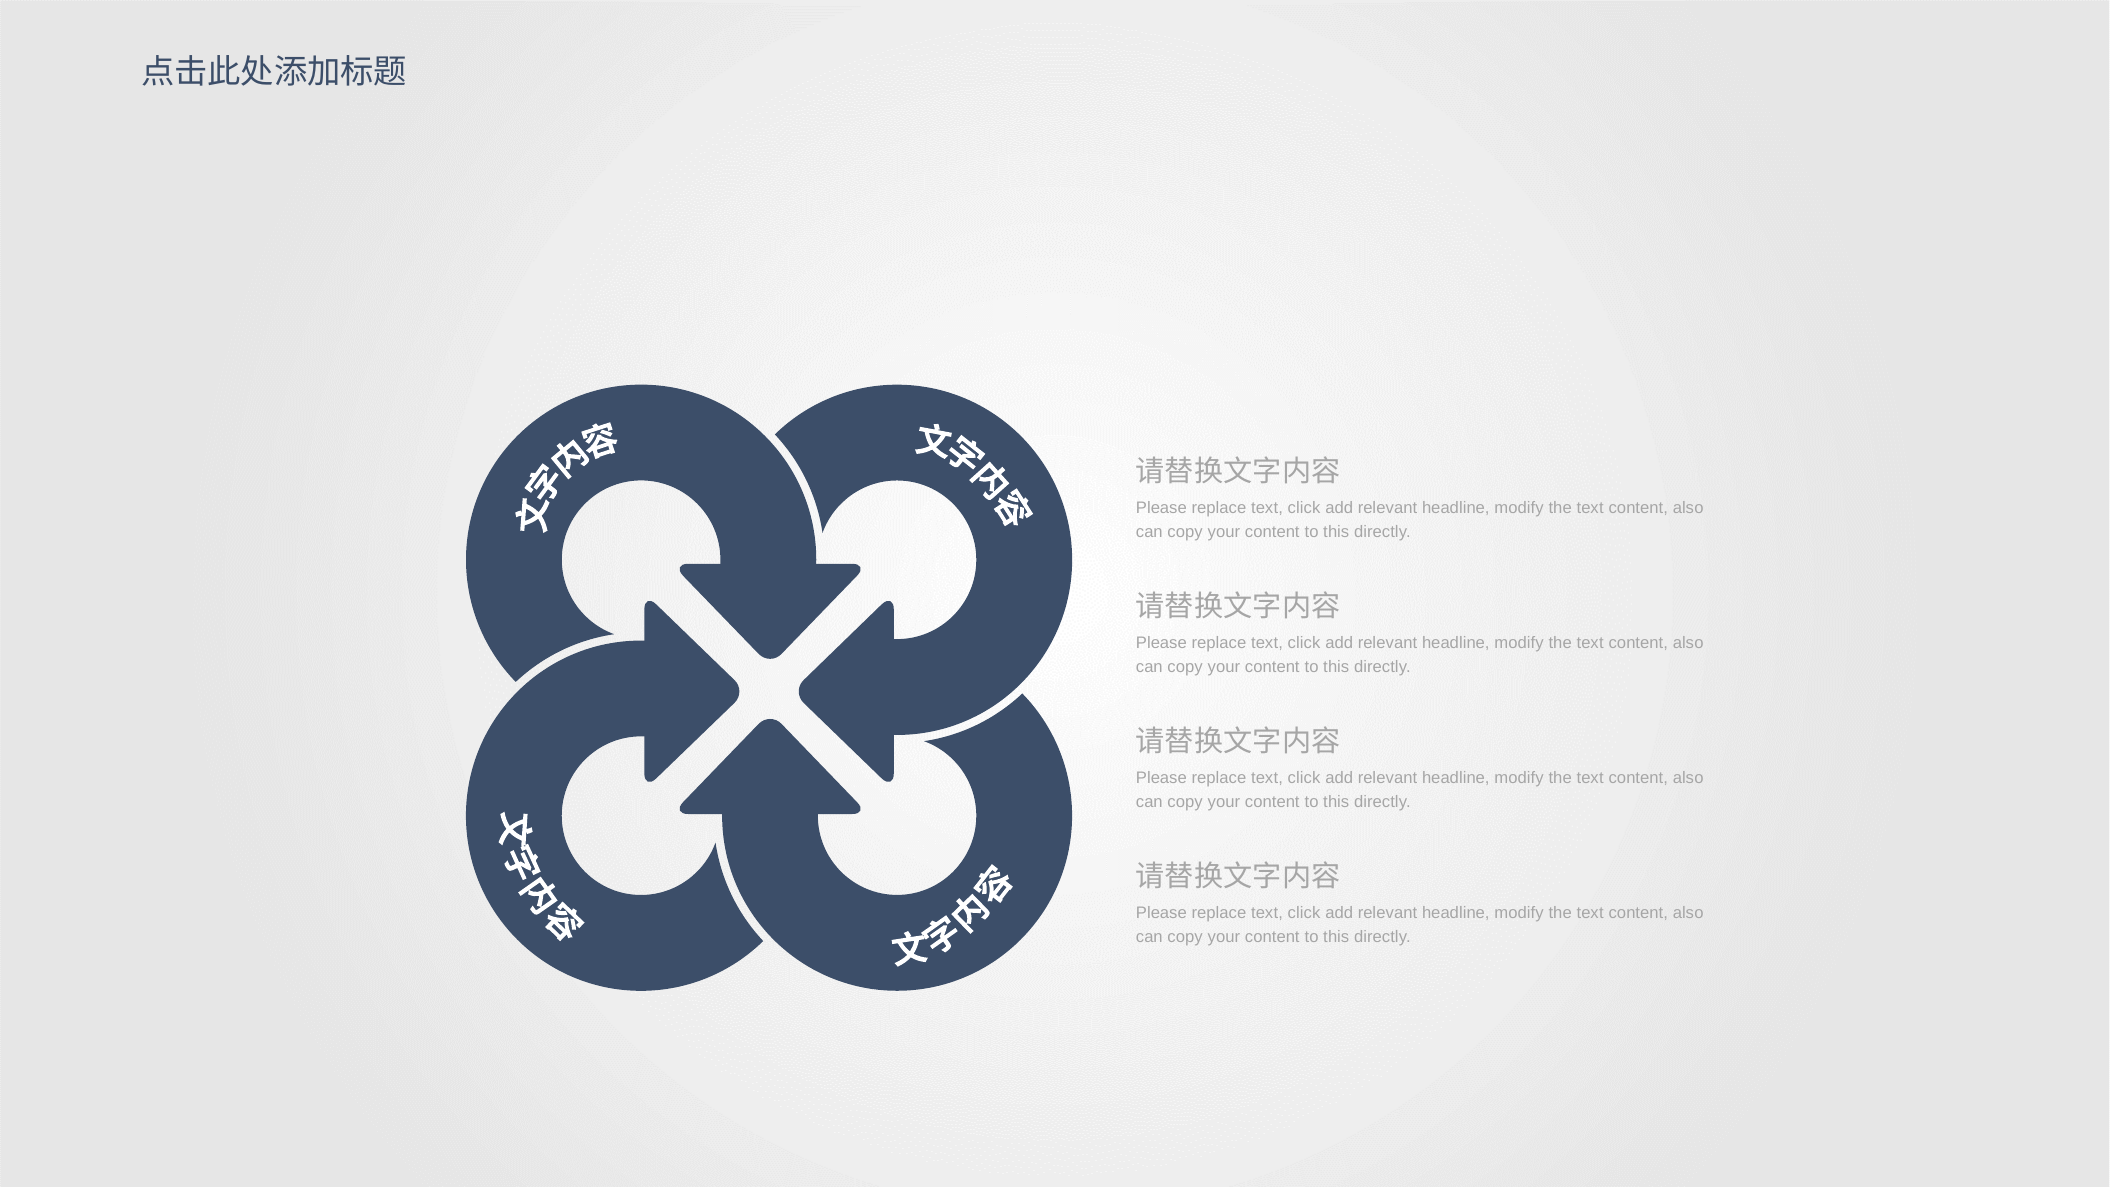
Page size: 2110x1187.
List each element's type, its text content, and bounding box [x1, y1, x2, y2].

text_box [1135, 850, 1728, 945]
picture [0, 0, 2110, 1187]
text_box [1135, 444, 1728, 539]
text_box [465, 384, 1073, 991]
text_box 点击此处添加标题 [126, 42, 437, 102]
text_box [1135, 580, 1728, 674]
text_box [1135, 715, 1728, 810]
